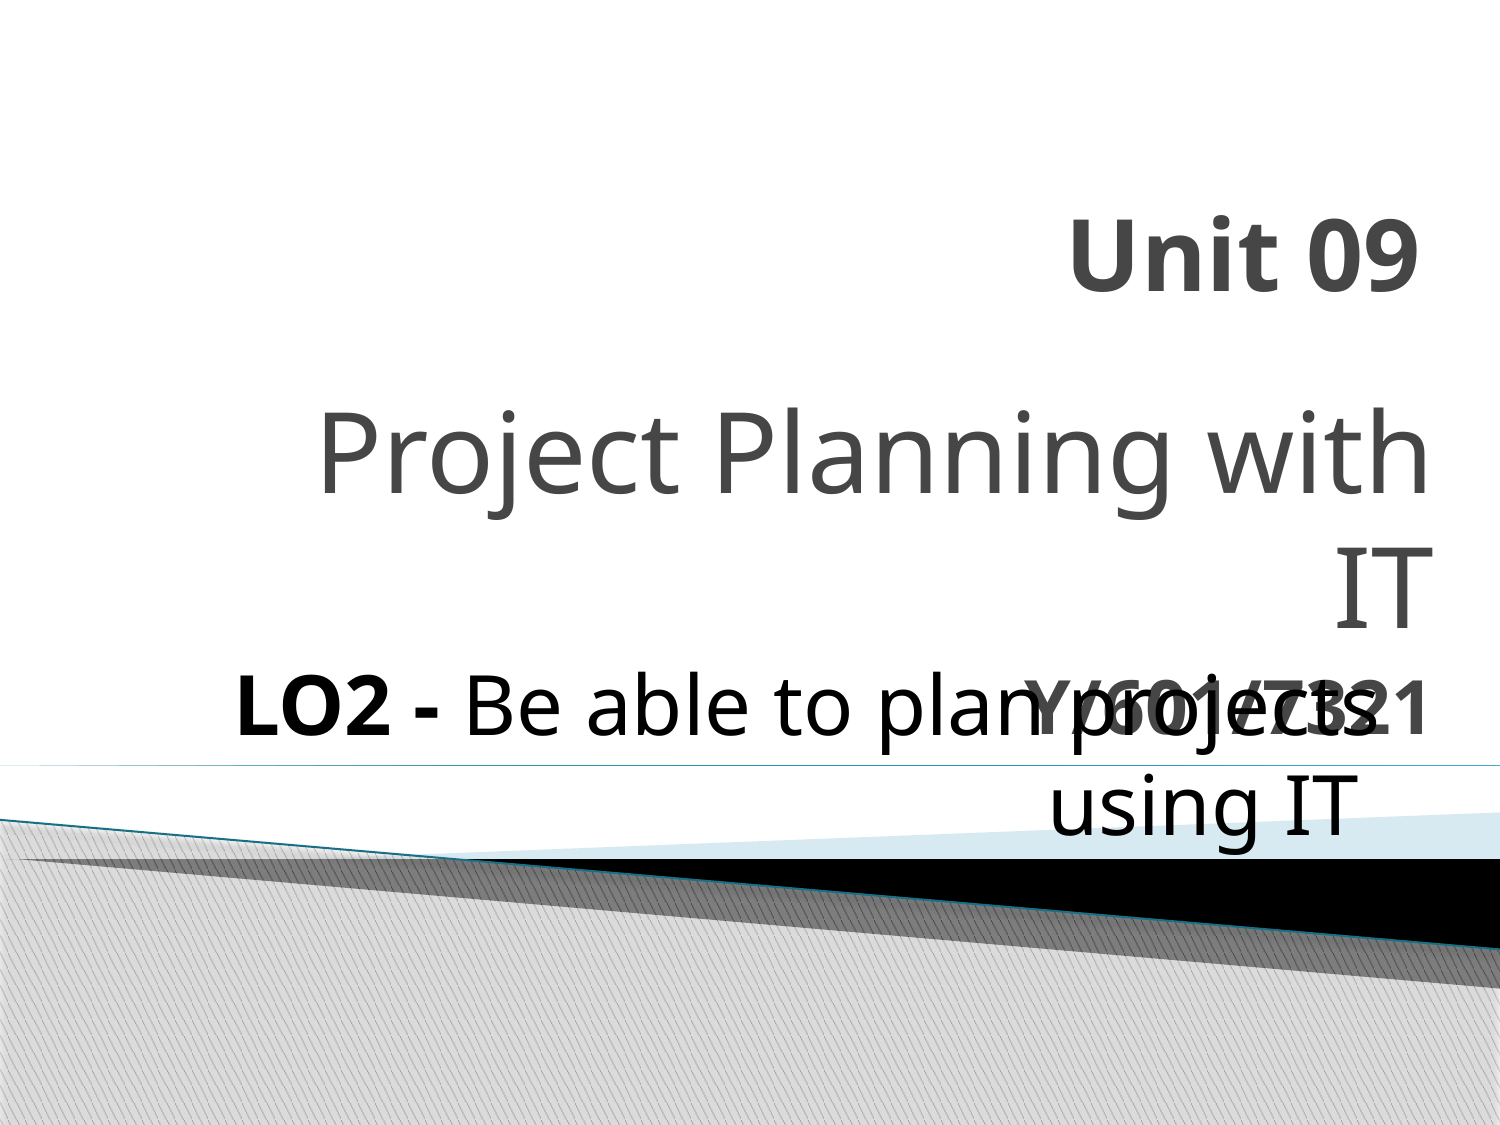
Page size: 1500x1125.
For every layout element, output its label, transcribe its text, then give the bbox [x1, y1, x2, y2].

text_box LO2 - Be able to plan projects using IT [218, 645, 1396, 860]
picture [5, 859, 1500, 989]
title Unit 09 [161, 19, 1437, 320]
subtitle Project Planning with IT Y/601/7321 [177, 373, 1453, 624]
